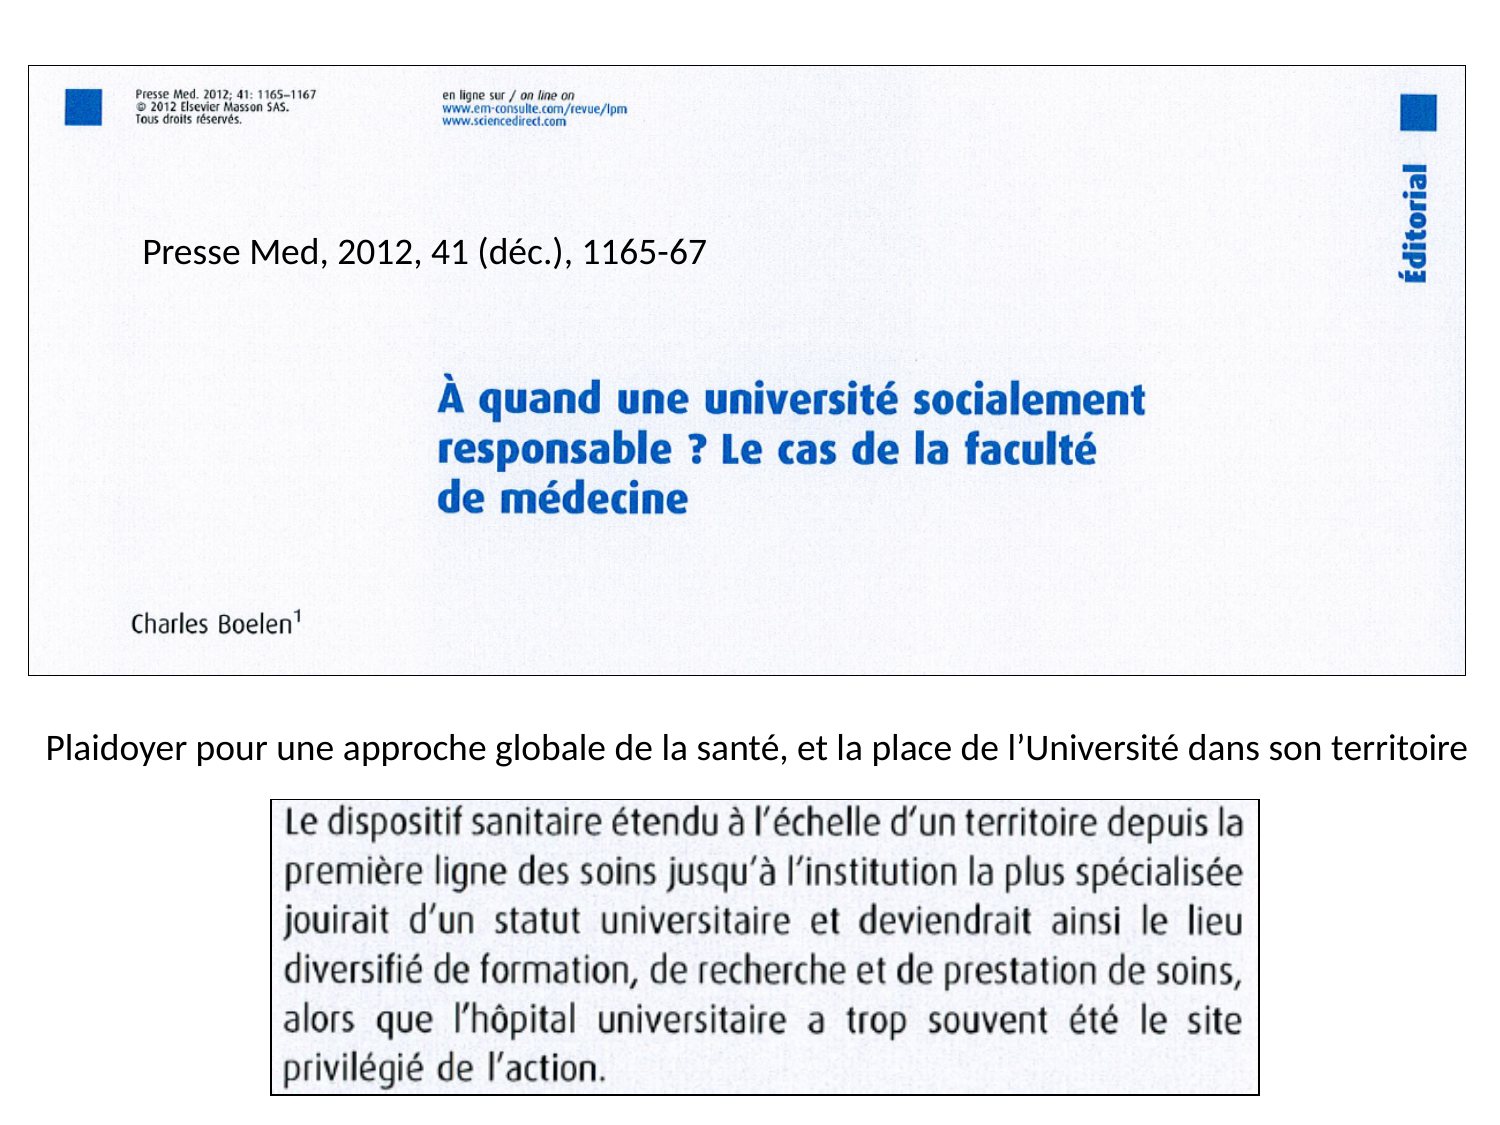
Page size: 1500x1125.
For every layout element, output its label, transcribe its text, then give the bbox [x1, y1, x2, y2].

picture [29, 66, 1465, 676]
text_box Plaidoyer pour une approche globale de la santé, et la place de l’Université dans son territoire [30, 715, 1486, 776]
picture [271, 799, 1259, 1095]
